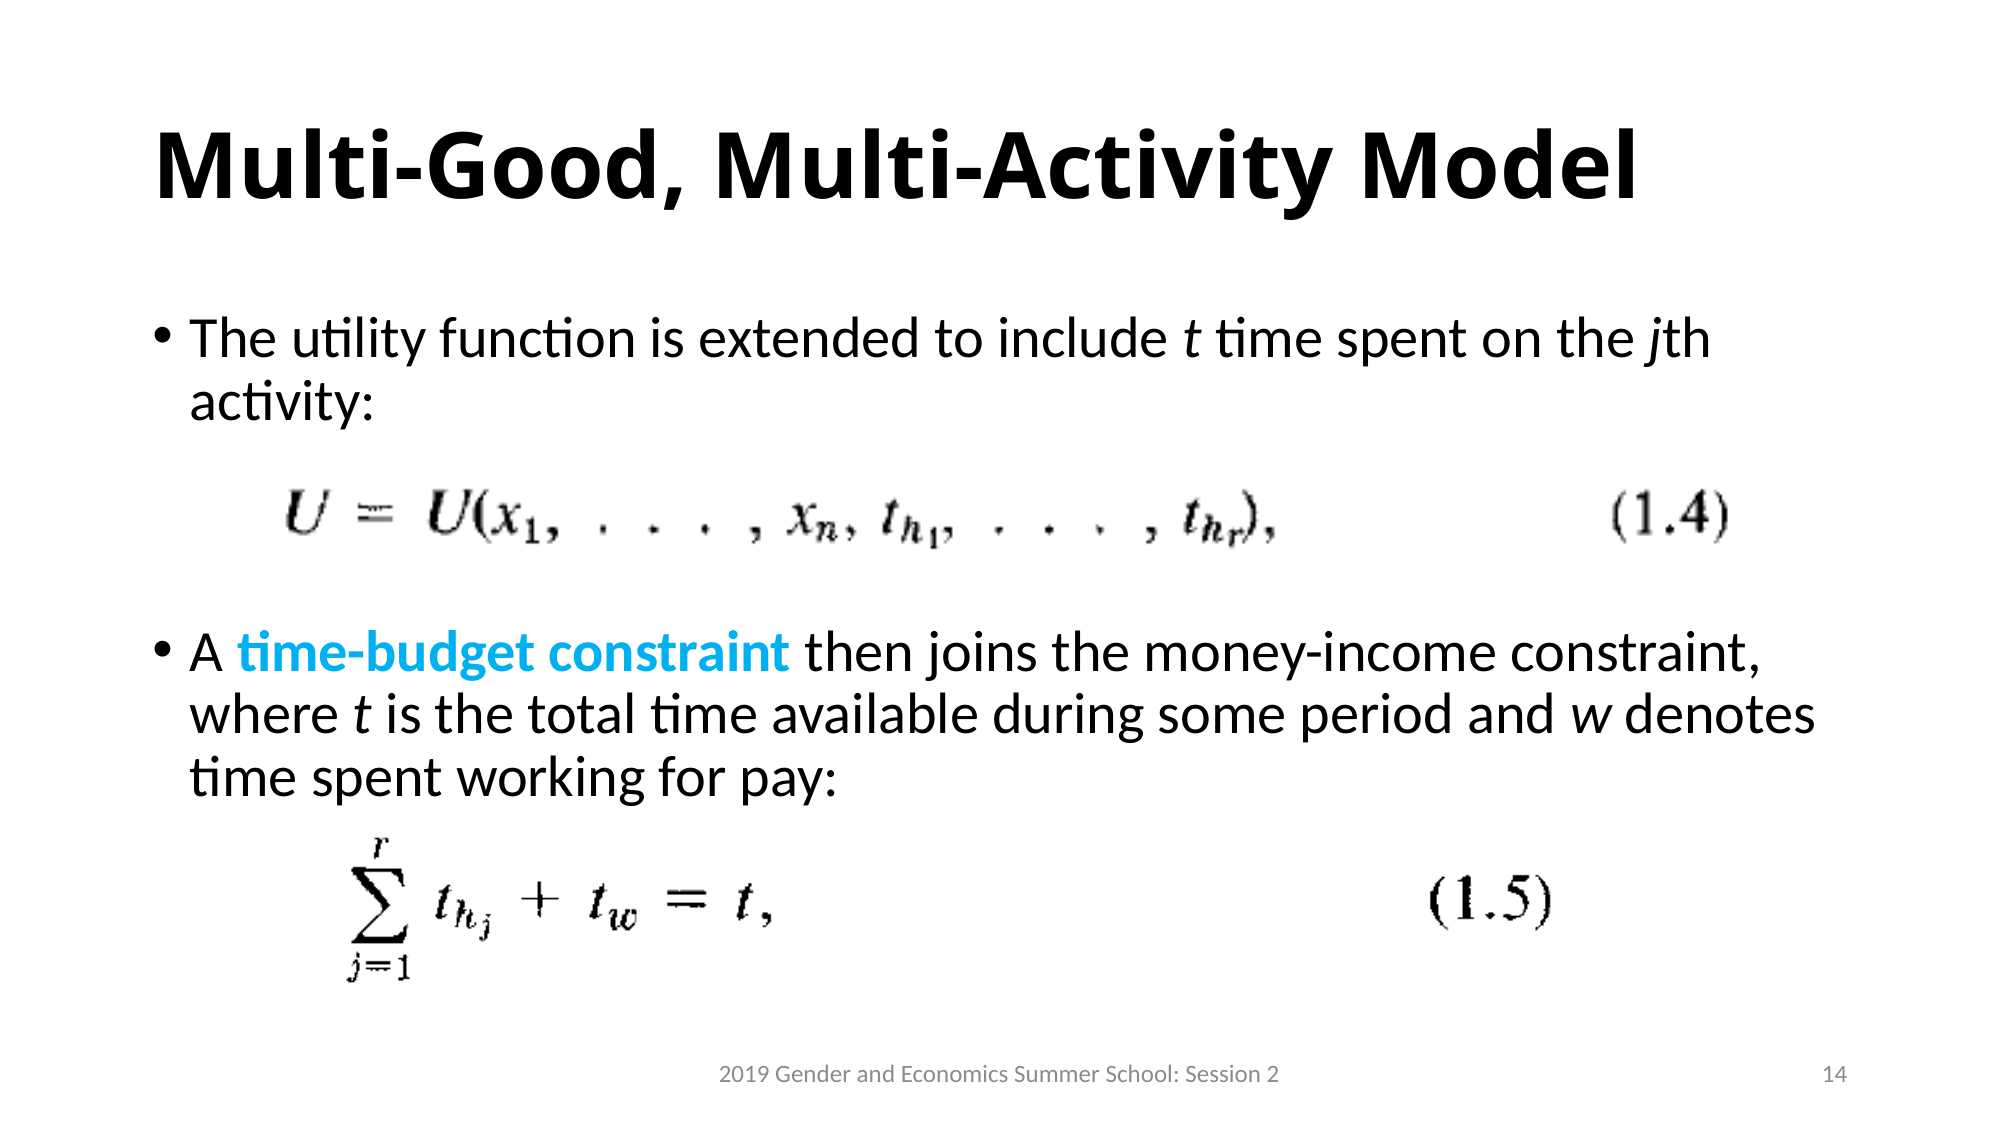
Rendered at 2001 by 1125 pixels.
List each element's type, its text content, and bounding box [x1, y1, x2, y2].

list The utility function is extended to include t time spent on the jth activity: A time-budget constraint then joins the money-income constraint, where t is the total time available during some period and w denotes time spent working for pay: [137, 299, 1863, 864]
title Multi-Good, Multi-Activity Model [137, 59, 1863, 278]
picture [255, 466, 1744, 563]
footer 2019 Gender and Economics Summer School: Session 2 [662, 1042, 1338, 1103]
picture [329, 804, 1565, 1015]
slide_number 14 [1412, 1042, 1863, 1103]
